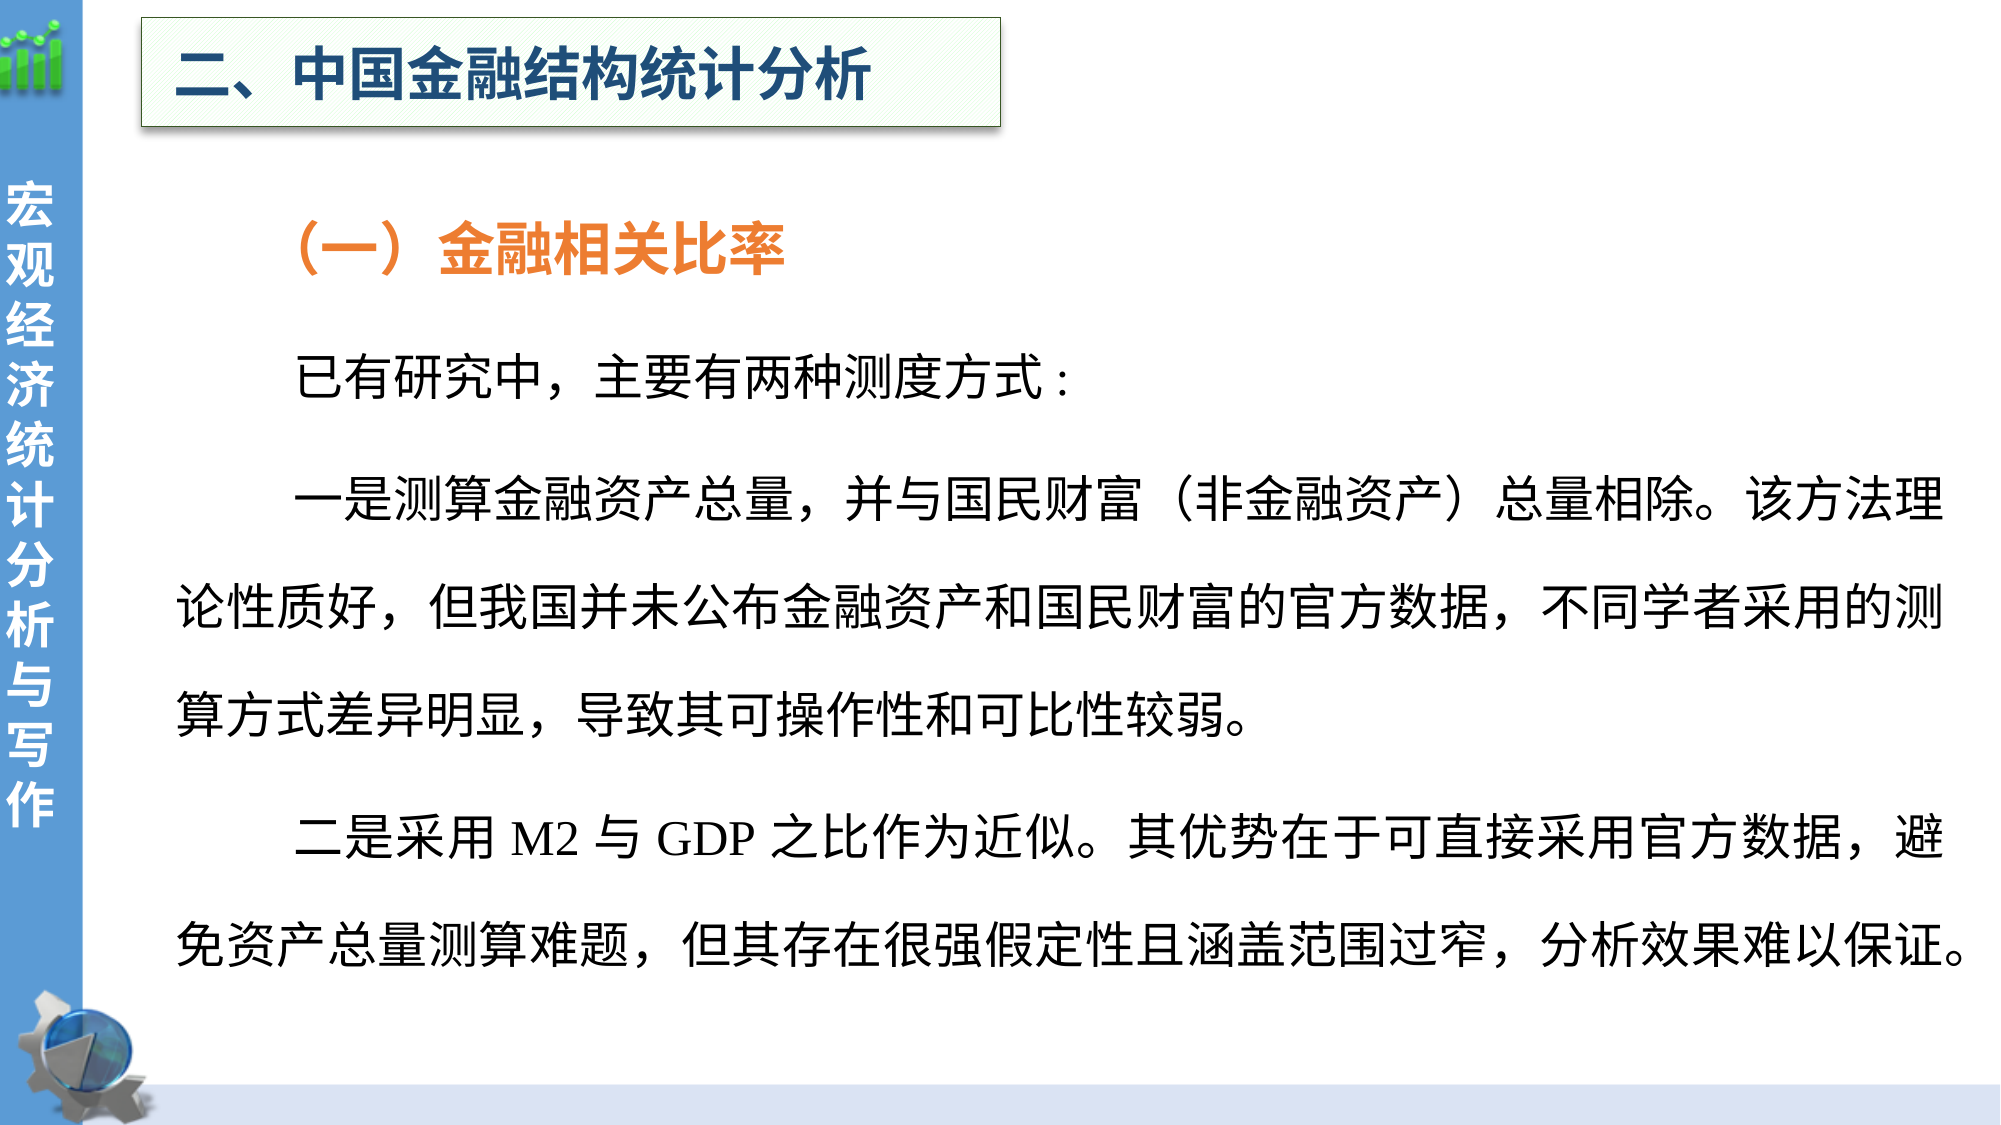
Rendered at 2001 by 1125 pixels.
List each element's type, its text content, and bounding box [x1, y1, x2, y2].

text_box （一）金融相关比率 已有研究中，主要有两种测度方式: 一是测算金融资产总量，并与国民财富（非金融资产）总量相除。该方法理论性质好，但我国并未公布金融资产和国民财富的官方数据，不同学者采用的测算方式差异明显，导致其可操作性和可比性较弱。 二是采用M2与GDP之比作为近似。其优势在于可直接采用官方数据，避免资产总量测算难题，但其存在很强假定性且涵盖范围过窄，分析效果难以保证。 [160, 170, 1960, 1093]
text_box 二、中国金融结构统计分析 [141, 17, 1000, 127]
picture [0, 0, 2001, 1125]
